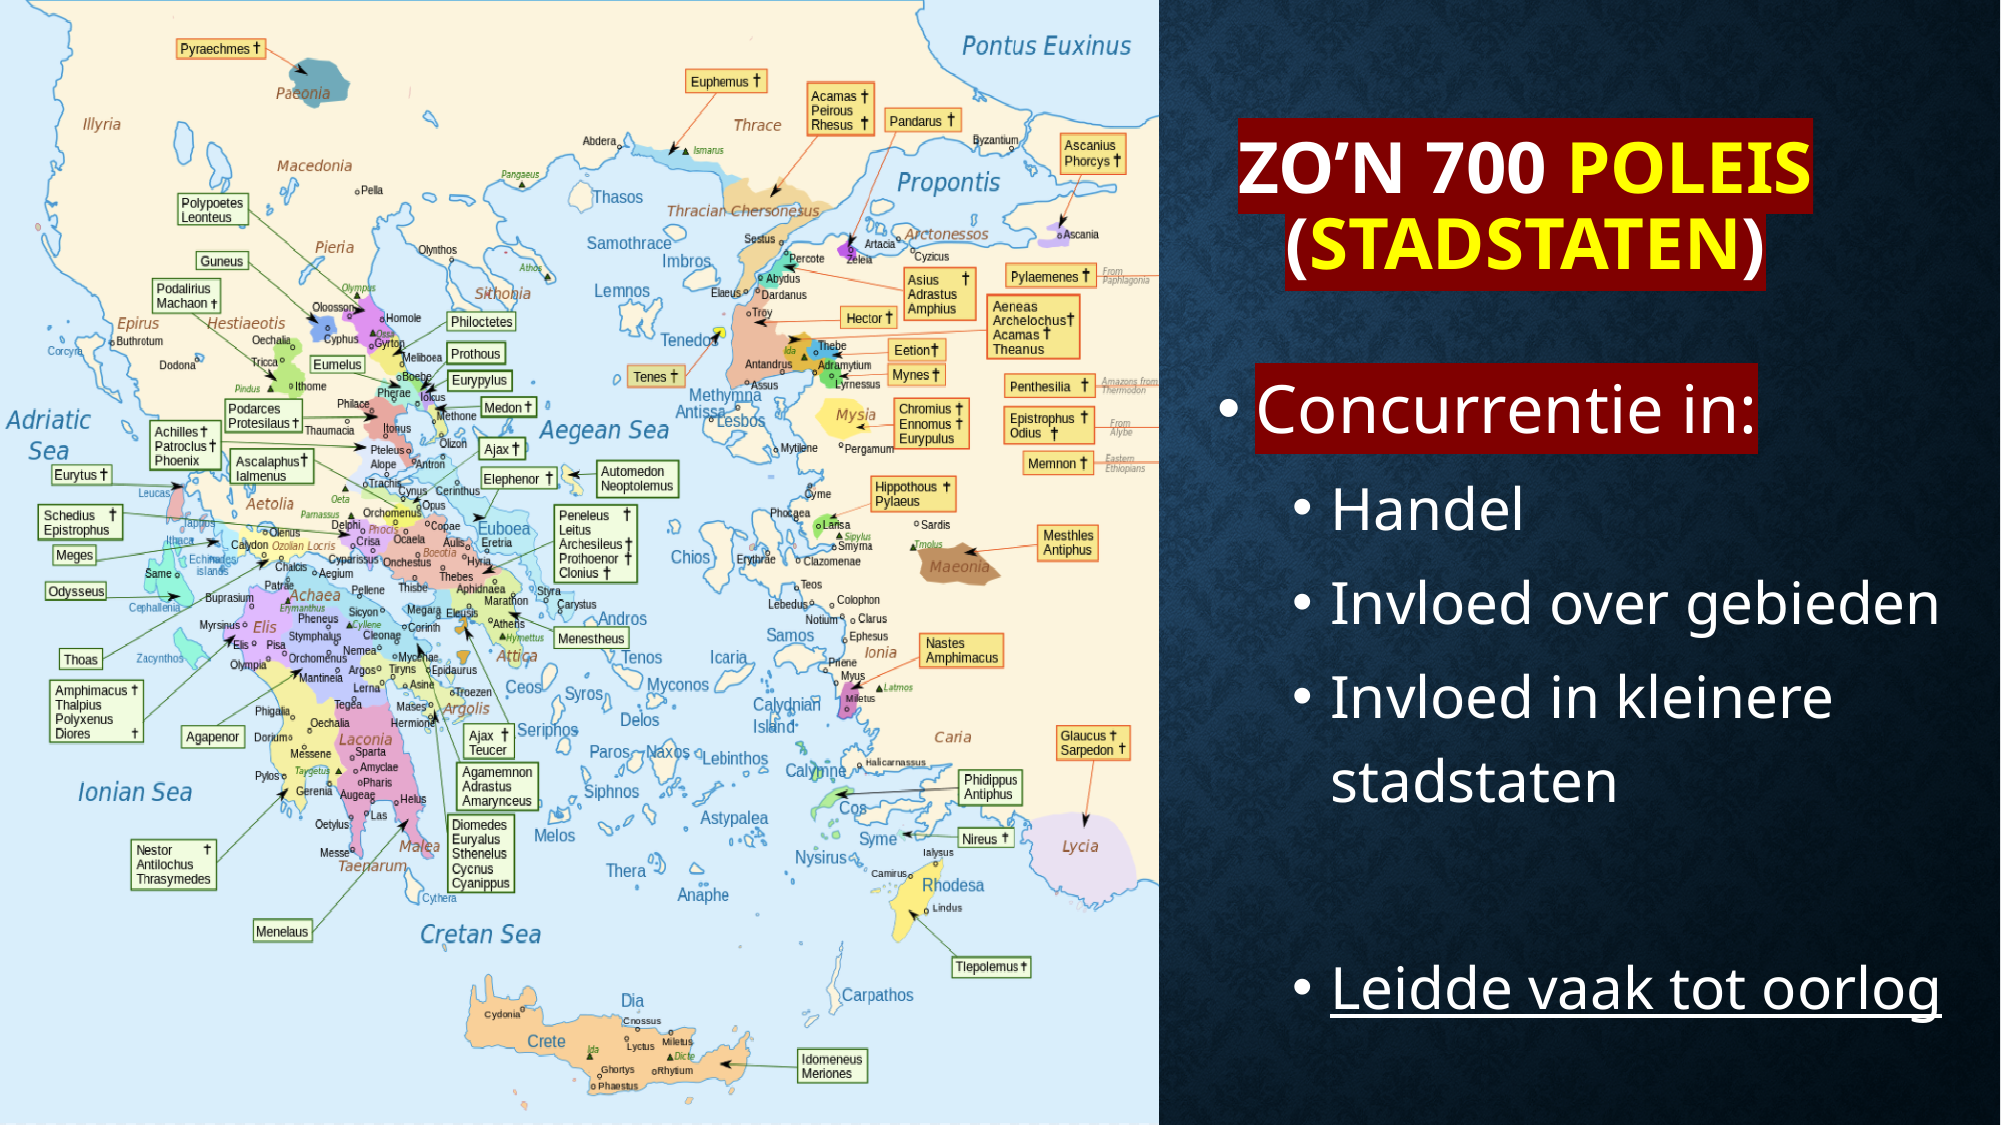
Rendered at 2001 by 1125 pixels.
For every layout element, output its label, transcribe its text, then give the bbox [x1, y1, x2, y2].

title Zo’n 700 poleis (stadstaten) [1202, 99, 1849, 318]
list Concurrentie in: Handel Invloed over gebieden Invloed in kleinere stadstaten Leidde vaak tot oorlog [1202, 343, 1981, 1075]
picture [0, 0, 1159, 1125]
